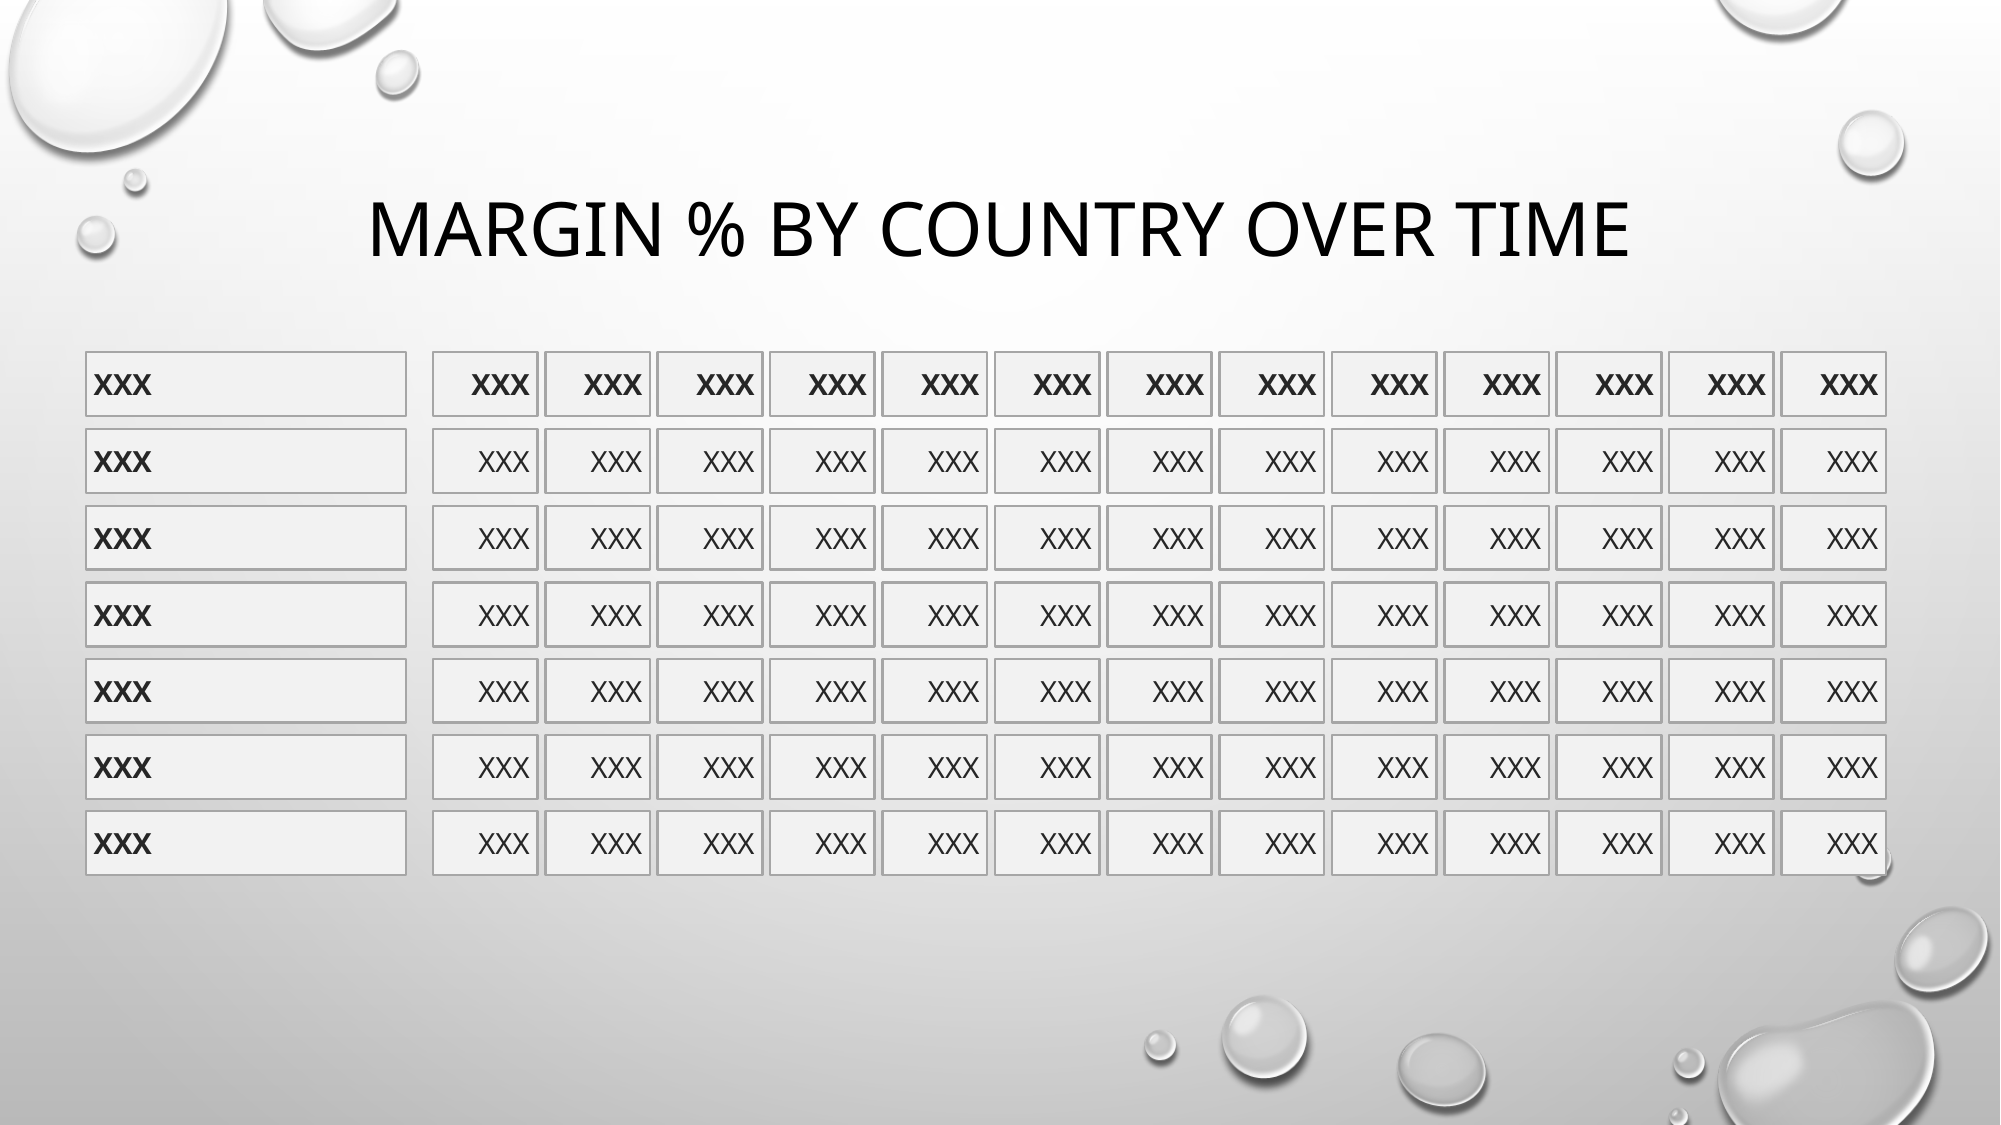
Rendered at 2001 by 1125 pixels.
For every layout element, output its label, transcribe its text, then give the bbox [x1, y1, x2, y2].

text_box XXX [432, 351, 539, 417]
text_box XXX [1443, 351, 1550, 417]
text_box XXX [1218, 428, 1325, 494]
text_box XXX [769, 581, 876, 648]
text_box XXX [994, 505, 1101, 571]
text_box XXX [1668, 658, 1775, 724]
text_box XXX [85, 428, 407, 494]
text_box XXX [769, 658, 876, 724]
text_box XXX [1443, 658, 1550, 724]
text_box XXX [1106, 734, 1213, 800]
text_box XXX [85, 351, 407, 417]
text_box XXX [1106, 581, 1213, 648]
text_box XXX [656, 658, 764, 724]
text_box XXX [769, 810, 876, 876]
text_box XXX [1780, 428, 1887, 494]
text_box XXX [1555, 581, 1663, 648]
text_box XXX [1331, 505, 1438, 571]
text_box XXX [769, 351, 876, 417]
text_box XXX [1218, 505, 1325, 571]
text_box XXX [1668, 581, 1775, 648]
picture [0, 0, 2000, 1125]
text_box XXX [656, 581, 764, 648]
text_box XXX [994, 428, 1101, 494]
text_box XXX [1668, 810, 1775, 876]
text_box XXX [432, 428, 539, 494]
text_box XXX [881, 505, 988, 571]
text_box XXX [994, 581, 1101, 648]
text_box XXX [1555, 658, 1663, 724]
text_box XXX [1106, 428, 1213, 494]
text_box XXX [432, 505, 539, 571]
title Margin % by Country Over time [149, 101, 1851, 364]
text_box XXX [544, 734, 651, 800]
text_box XXX [1443, 734, 1550, 800]
text_box XXX [1106, 351, 1213, 417]
text_box XXX [432, 658, 539, 724]
text_box XXX [85, 734, 407, 800]
text_box XXX [1218, 351, 1325, 417]
text_box XXX [994, 658, 1101, 724]
text_box XXX [881, 581, 988, 648]
text_box XXX [656, 351, 764, 417]
text_box XXX [1443, 810, 1550, 876]
text_box XXX [1331, 734, 1438, 800]
text_box XXX [881, 428, 988, 494]
text_box XXX [544, 658, 651, 724]
text_box XXX [85, 581, 407, 648]
text_box XXX [656, 505, 764, 571]
text_box XXX [1331, 428, 1438, 494]
text_box XXX [1555, 351, 1663, 417]
text_box XXX [1668, 505, 1775, 571]
text_box XXX [544, 505, 651, 571]
text_box XXX [1106, 810, 1213, 876]
text_box XXX [1106, 505, 1213, 571]
text_box XXX [1331, 351, 1438, 417]
text_box XXX [1780, 658, 1887, 724]
text_box XXX [1668, 734, 1775, 800]
text_box XXX [1780, 581, 1887, 648]
text_box XXX [1331, 810, 1438, 876]
text_box XXX [656, 428, 764, 494]
text_box XXX [769, 734, 876, 800]
text_box XXX [544, 581, 651, 648]
text_box XXX [1780, 351, 1887, 417]
text_box XXX [656, 734, 764, 800]
text_box XXX [1443, 505, 1550, 571]
text_box XXX [881, 734, 988, 800]
text_box XXX [85, 505, 407, 571]
text_box XXX [769, 505, 876, 571]
text_box XXX [432, 581, 539, 648]
text_box XXX [1331, 658, 1438, 724]
text_box XXX [544, 428, 651, 494]
text_box XXX [994, 351, 1101, 417]
text_box XXX [1218, 734, 1325, 800]
text_box XXX [1555, 505, 1663, 571]
text_box XXX [544, 810, 651, 876]
text_box XXX [1218, 658, 1325, 724]
text_box XXX [544, 351, 651, 417]
text_box XXX [881, 351, 988, 417]
text_box XXX [1668, 351, 1775, 417]
text_box XXX [85, 810, 407, 876]
text_box XXX [656, 810, 764, 876]
text_box XXX [1106, 658, 1213, 724]
text_box XXX [1443, 581, 1550, 648]
text_box XXX [1555, 734, 1663, 800]
text_box XXX [1780, 810, 1887, 876]
text_box XXX [1218, 810, 1325, 876]
text_box XXX [1780, 734, 1887, 800]
text_box XXX [994, 734, 1101, 800]
text_box XXX [1218, 581, 1325, 648]
text_box XXX [994, 810, 1101, 876]
text_box XXX [769, 428, 876, 494]
text_box XXX [1331, 581, 1438, 648]
text_box XXX [1555, 428, 1663, 494]
text_box XXX [1780, 505, 1887, 571]
text_box XXX [432, 810, 539, 876]
text_box XXX [432, 734, 539, 800]
text_box XXX [85, 658, 407, 724]
text_box XXX [1668, 428, 1775, 494]
text_box XXX [1443, 428, 1550, 494]
text_box XXX [881, 658, 988, 724]
text_box XXX [881, 810, 988, 876]
text_box XXX [1555, 810, 1663, 876]
